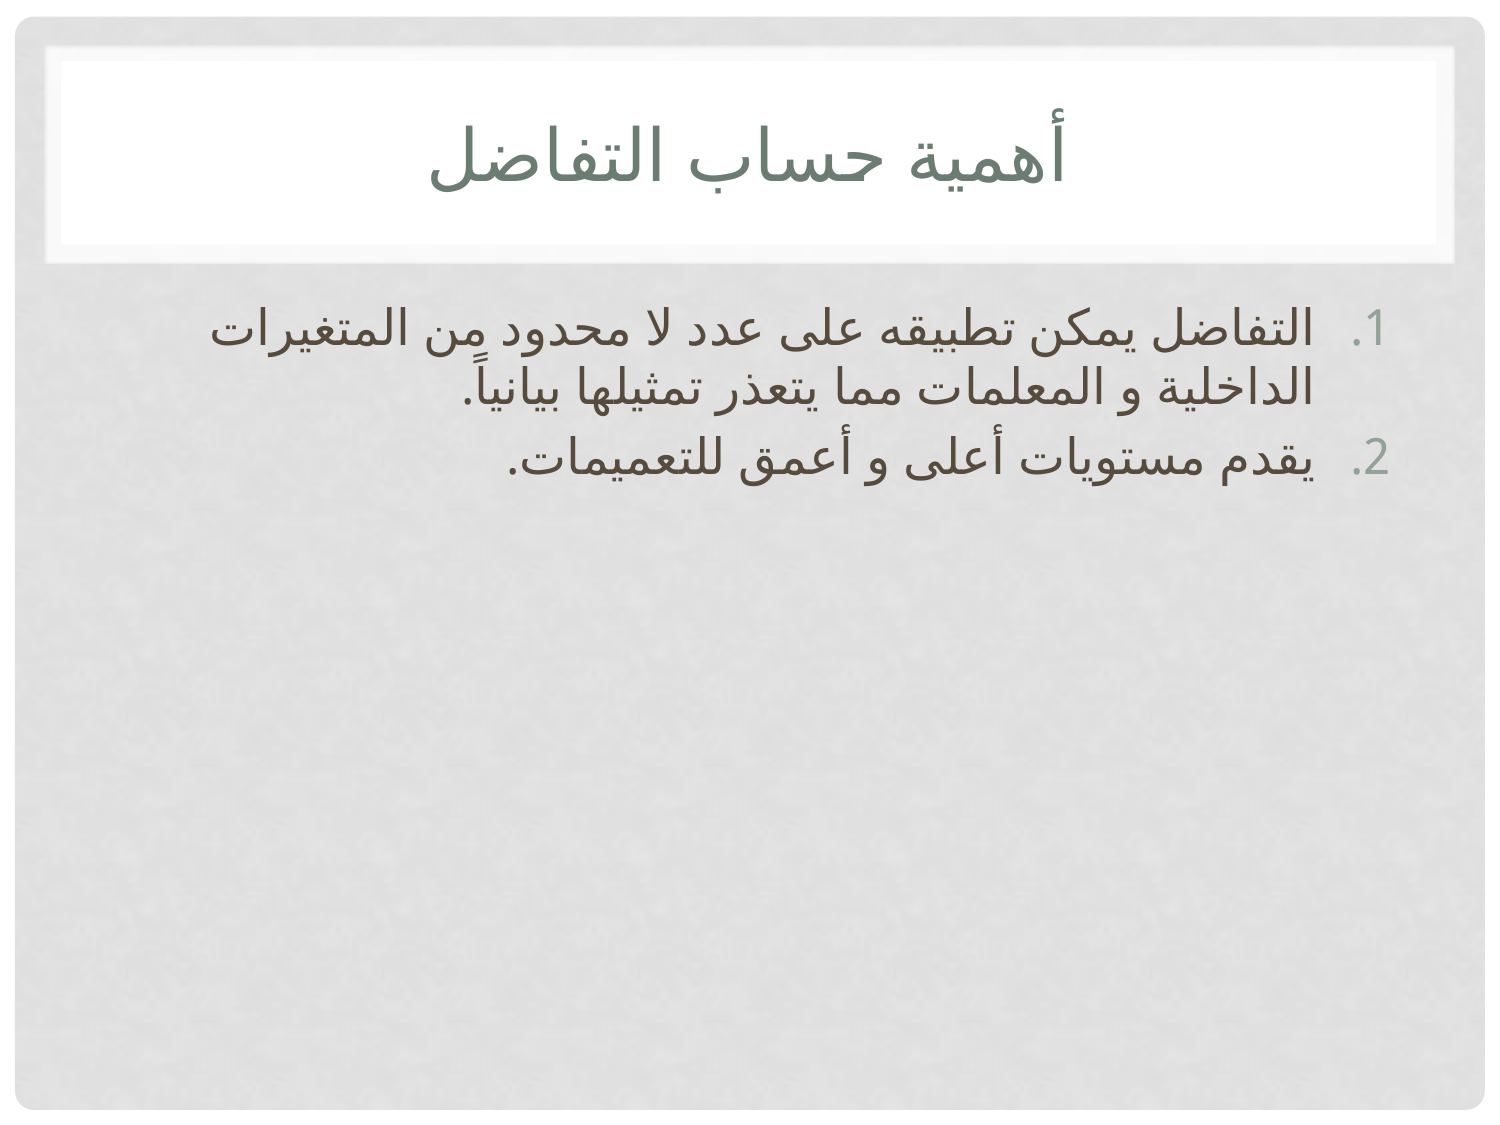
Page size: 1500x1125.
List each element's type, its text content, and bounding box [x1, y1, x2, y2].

list التفاضل يمكن تطبيقه على عدد لا محدود من المتغيرات الداخلية و المعلمات مما يتعذر تمثيلها بيانياً. يقدم مستويات أعلى و أعمق للتعميمات. [75, 287, 1425, 1005]
title أهمية حساب التفاضل [69, 66, 1425, 238]
